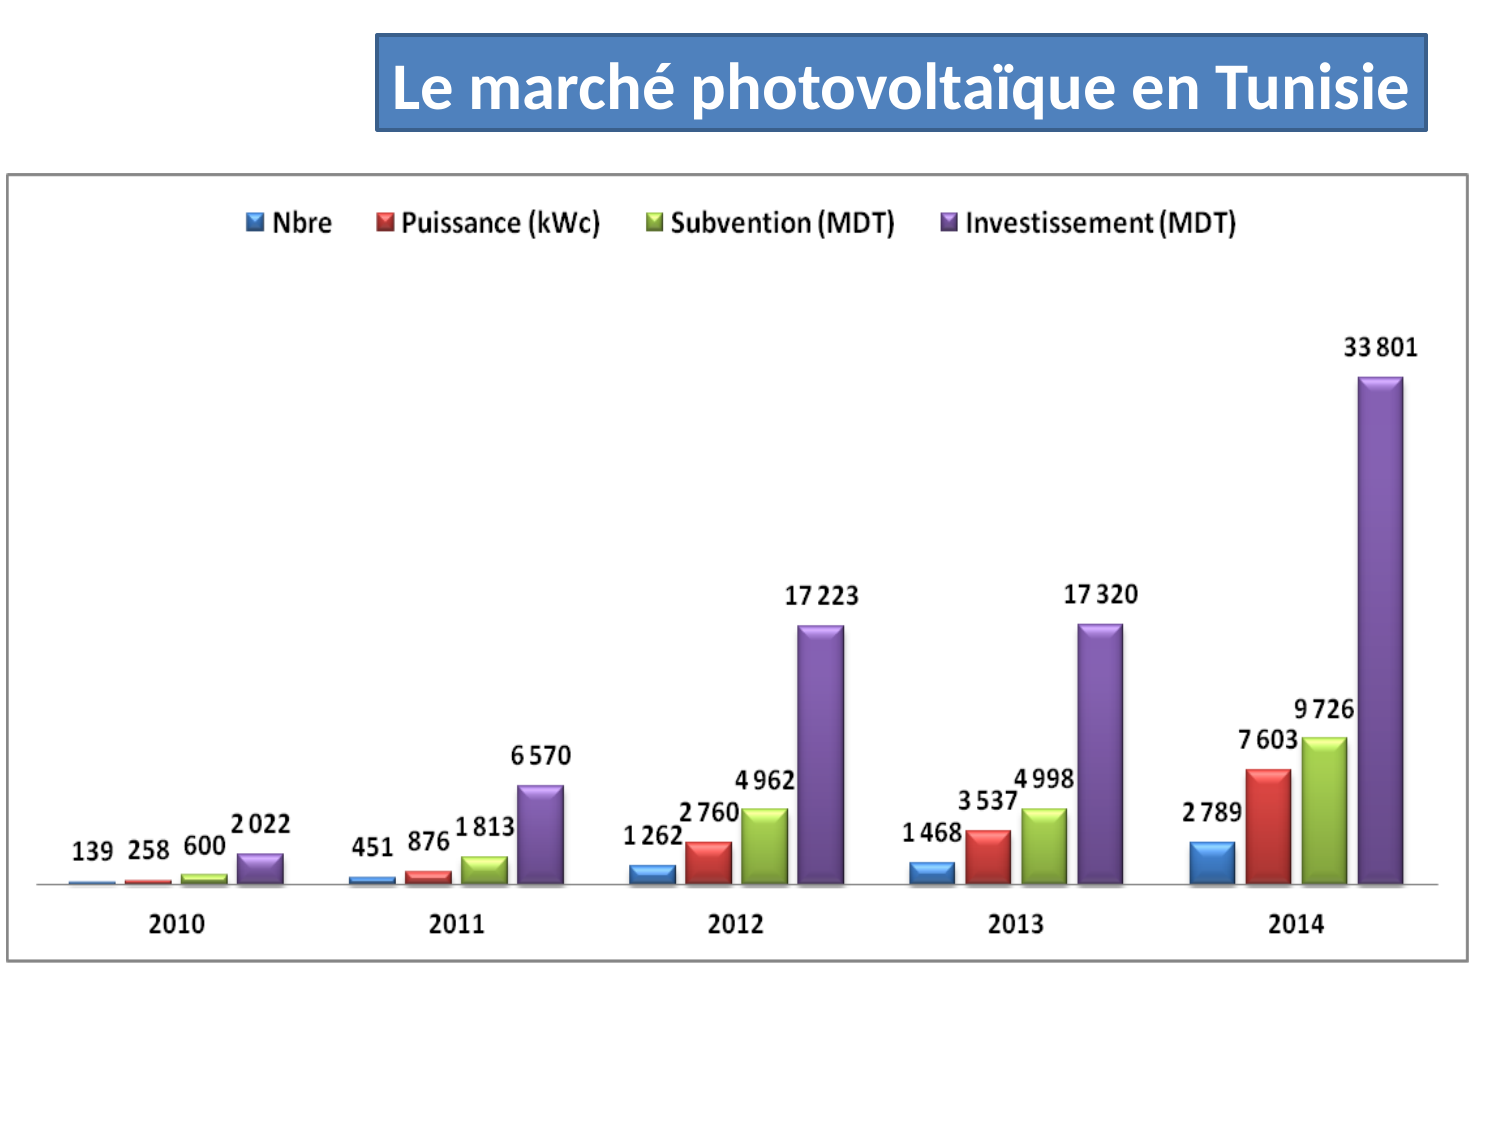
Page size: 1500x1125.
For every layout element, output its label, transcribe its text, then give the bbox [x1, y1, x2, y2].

text_box Le marché photovoltaïque en Tunisie [375, 33, 1428, 132]
picture [5, 172, 1470, 965]
